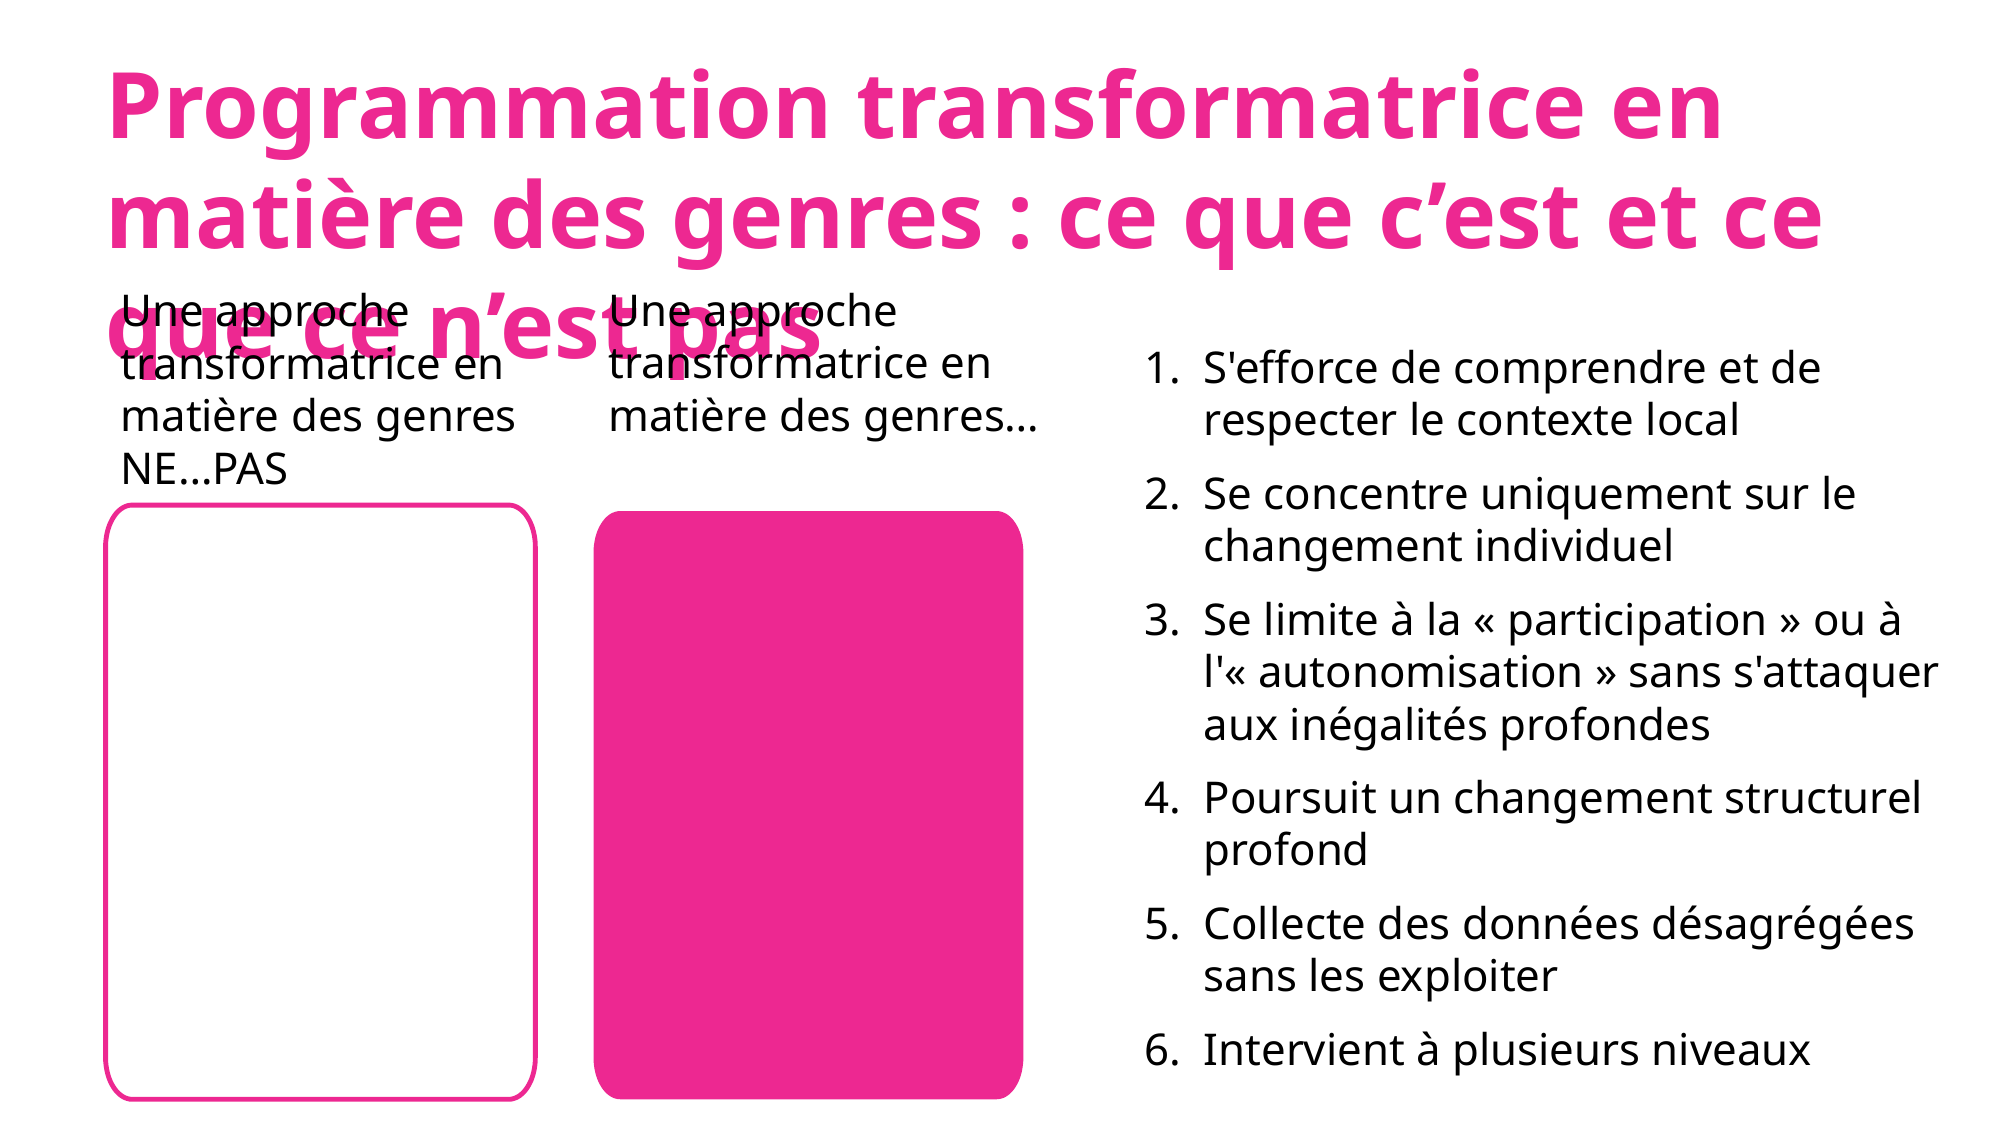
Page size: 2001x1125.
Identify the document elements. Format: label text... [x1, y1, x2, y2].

title Programmation transformatrice en matière des genres : ce que c’est et ce que ce n’est pas [105, 47, 1896, 173]
text_box [593, 511, 1024, 1100]
text_box Une approche transformatrice en matière des genres NE…PAS [105, 267, 569, 421]
text_box Une approche transformatrice en matière des genres… [593, 267, 1080, 363]
text_box [105, 505, 536, 1100]
text_box S'efforce de comprendre et de respecter le contexte local Se concentre uniquement sur le changement individuel Se limite à la « participation » ou à l'« autonomisation » sans s'attaquer aux inégalités profondes Poursuit un changement structurel profond Collecte des données désagrégées sans les exploiter Intervient à plusieurs niveaux [1113, 324, 2000, 1009]
